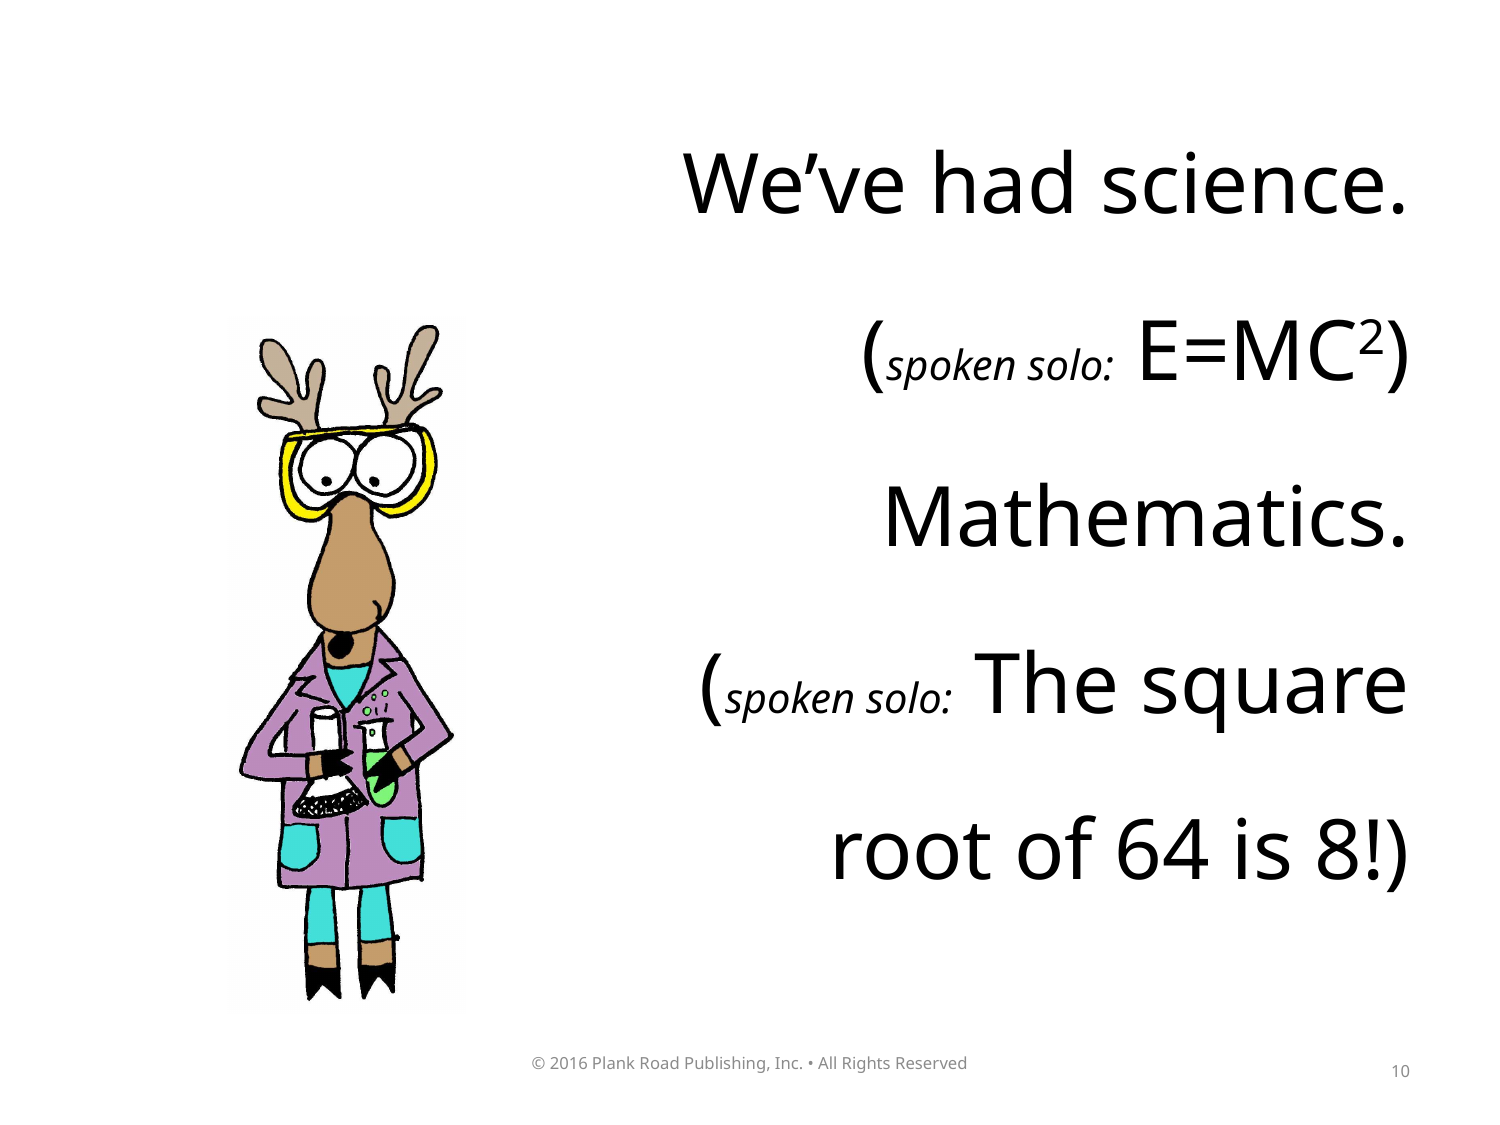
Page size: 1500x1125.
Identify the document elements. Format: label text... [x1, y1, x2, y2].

picture [227, 316, 466, 1014]
list We’ve had science. (spoken solo: E=MC2) Mathematics. (spoken solo: The square root of 64 is 8!) [75, 72, 1425, 1014]
slide_number 10 [1074, 1042, 1425, 1103]
